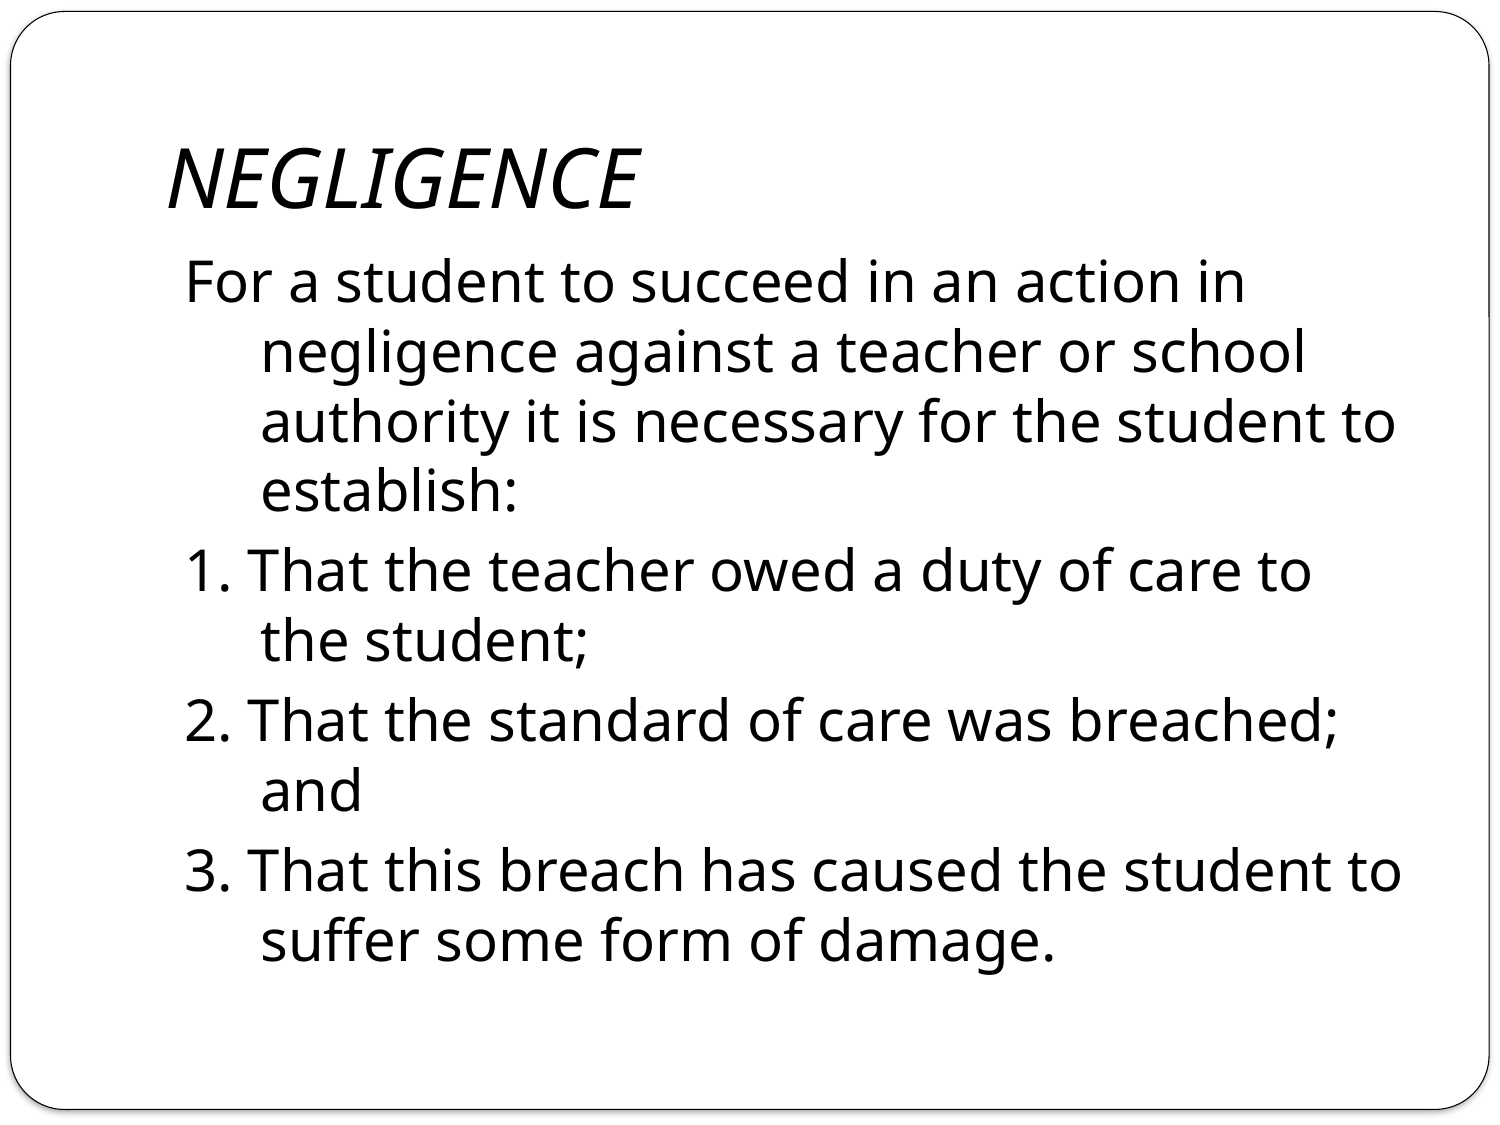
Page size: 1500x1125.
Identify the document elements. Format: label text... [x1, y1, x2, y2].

list For a student to succeed in an action in negligence against a teacher or school authority it is necessary for the student to establish: 1. That the teacher owed a duty of care to the student; 2. That the standard of care was breached; and 3. That this breach has caused the student to suffer some form of damage. [150, 237, 1425, 988]
title NEGLIGENCE [150, 45, 1425, 233]
